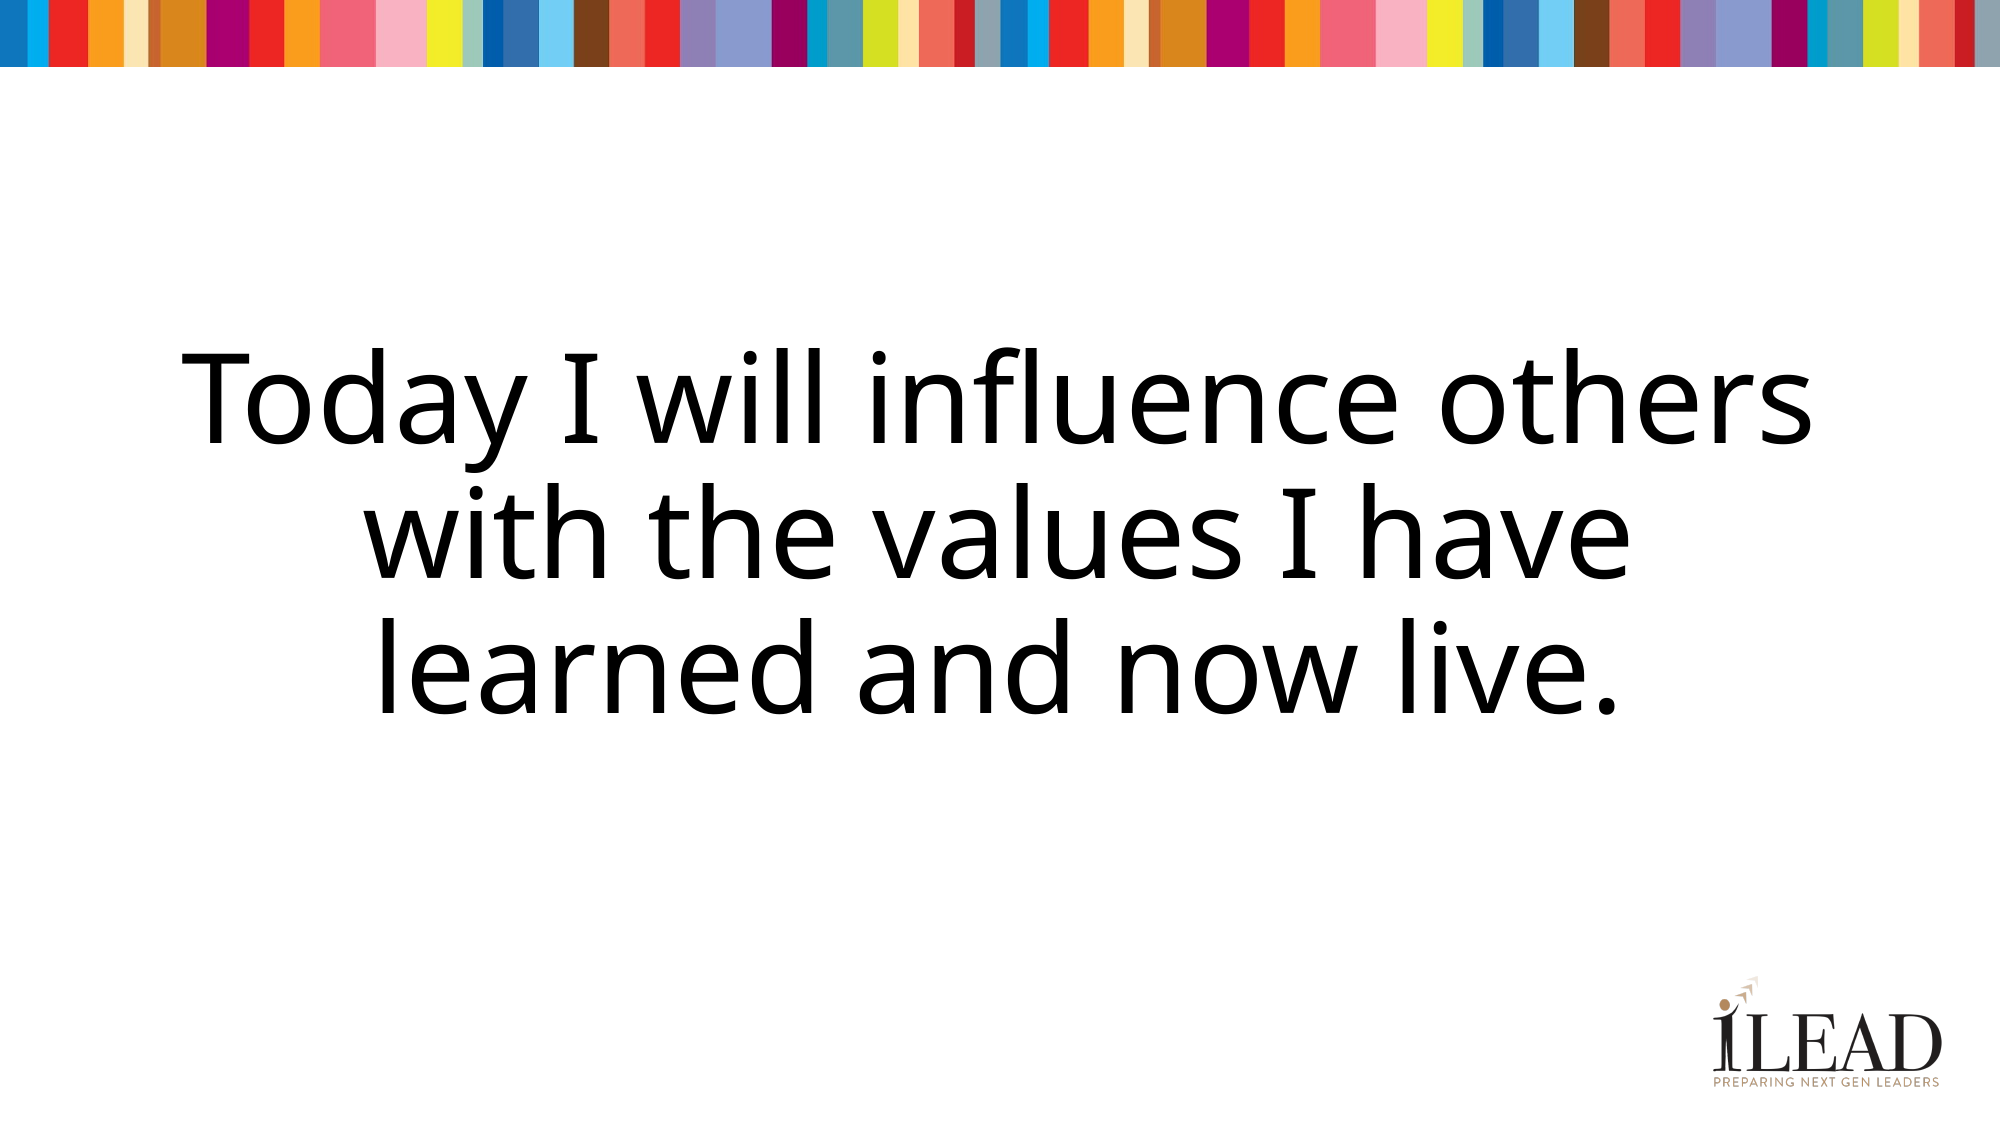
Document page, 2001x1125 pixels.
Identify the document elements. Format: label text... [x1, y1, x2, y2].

picture [1048, 0, 1808, 67]
picture [828, 0, 1026, 67]
picture [0, 0, 26, 67]
title Today I will influence others with the values I have learned and now live. [136, 280, 1862, 749]
picture [48, 0, 808, 67]
picture [1709, 972, 1945, 1091]
picture [1828, 0, 2000, 67]
